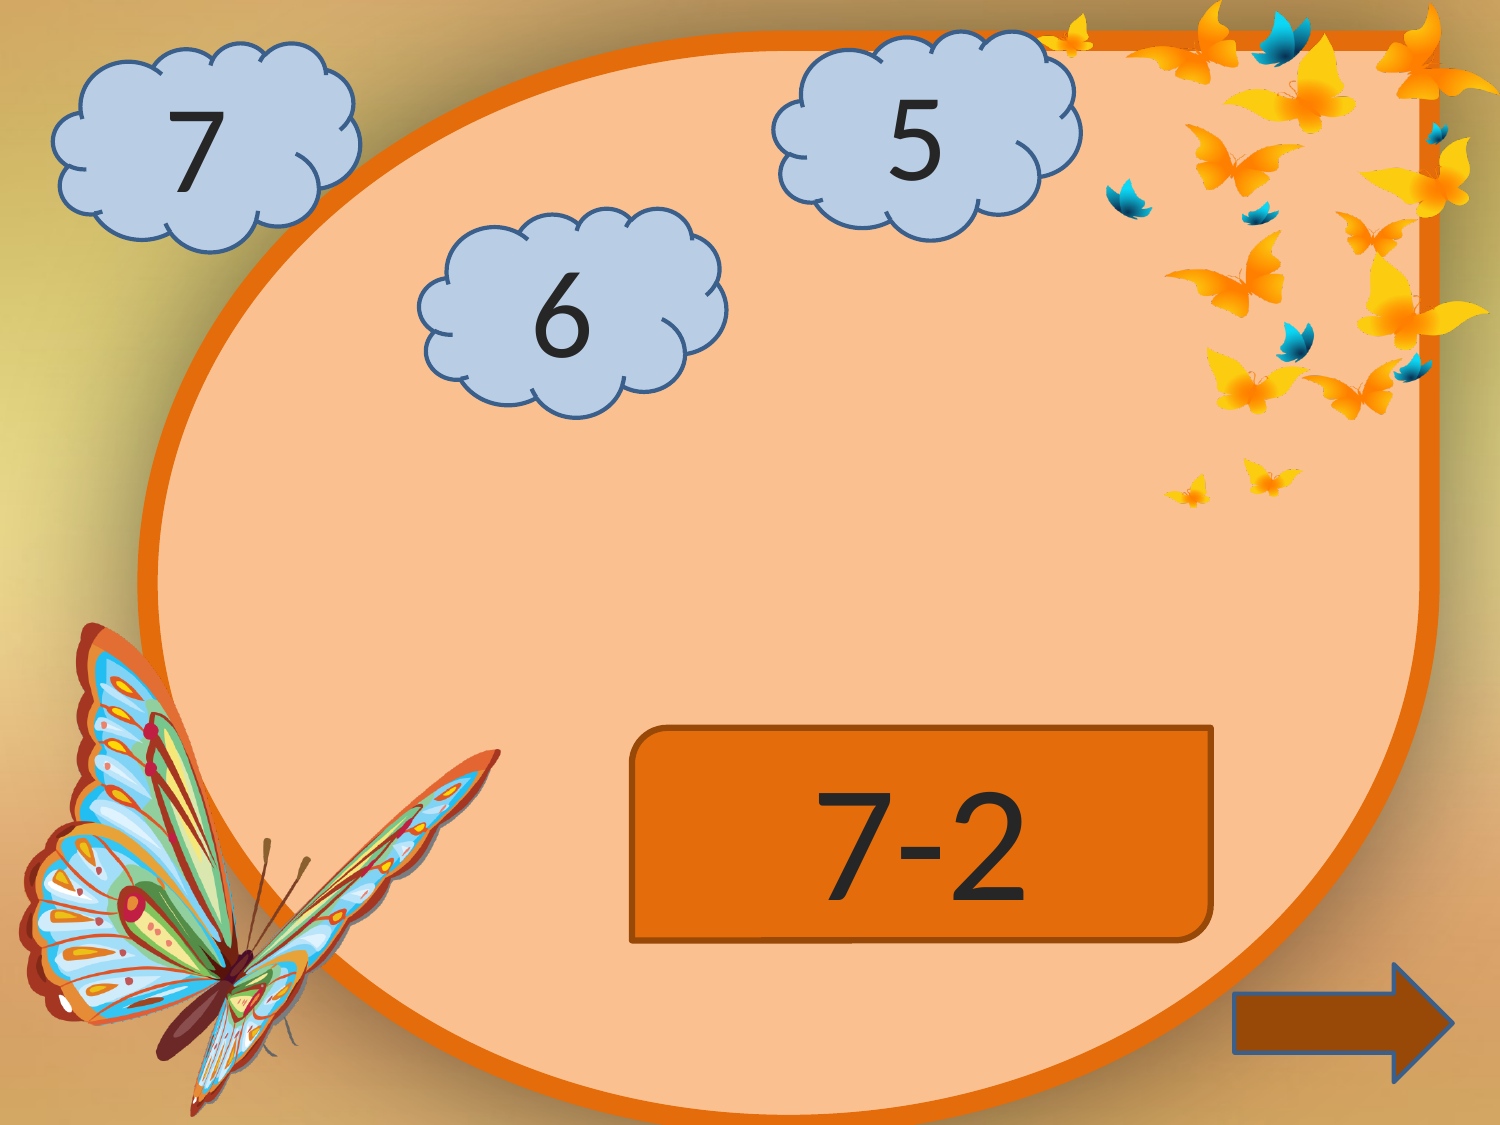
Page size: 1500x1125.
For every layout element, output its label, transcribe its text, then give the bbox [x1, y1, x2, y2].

text_box 7-2 [629, 725, 1213, 943]
text_box 6 [416, 206, 729, 420]
text_box 5 [771, 29, 1028, 243]
text_box [145, 38, 1432, 1125]
picture [0, 0, 1500, 1125]
text_box [1232, 962, 1455, 1085]
text_box 7 [50, 41, 363, 255]
